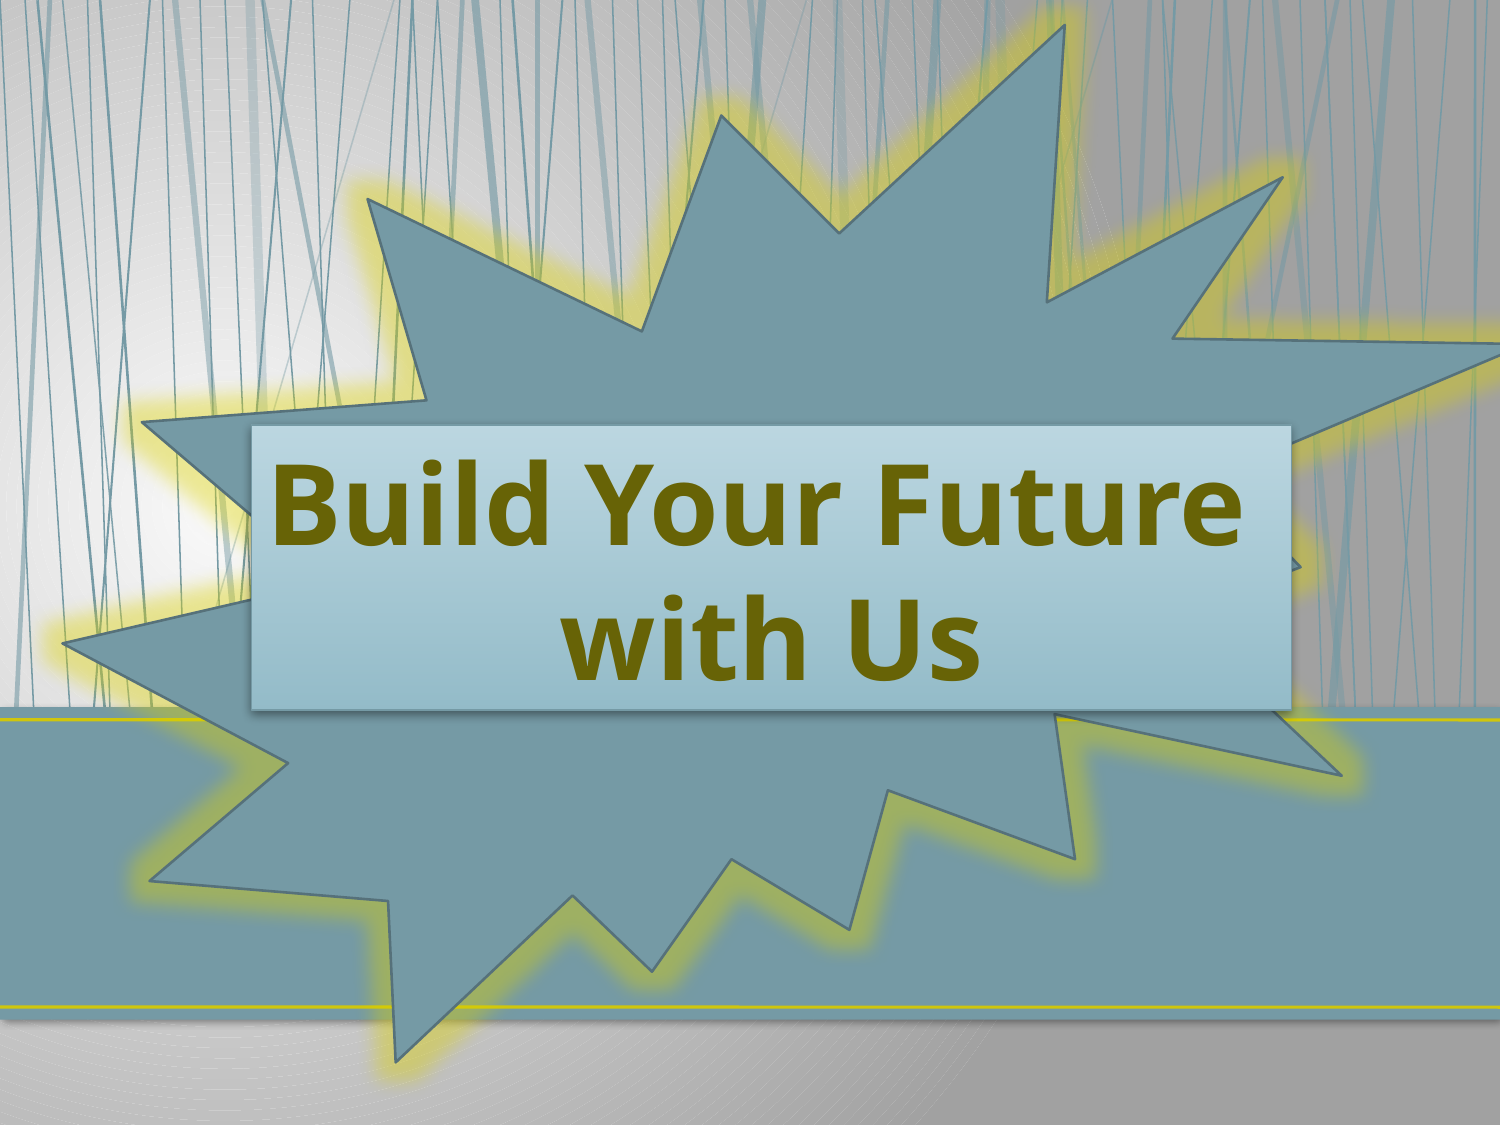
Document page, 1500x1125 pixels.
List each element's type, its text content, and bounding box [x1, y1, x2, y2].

text_box [61, 600, 1077, 1064]
text_box [140, 23, 1500, 511]
text_box Build Your Future with Us [251, 424, 1292, 711]
text_box [1089, 722, 1343, 778]
